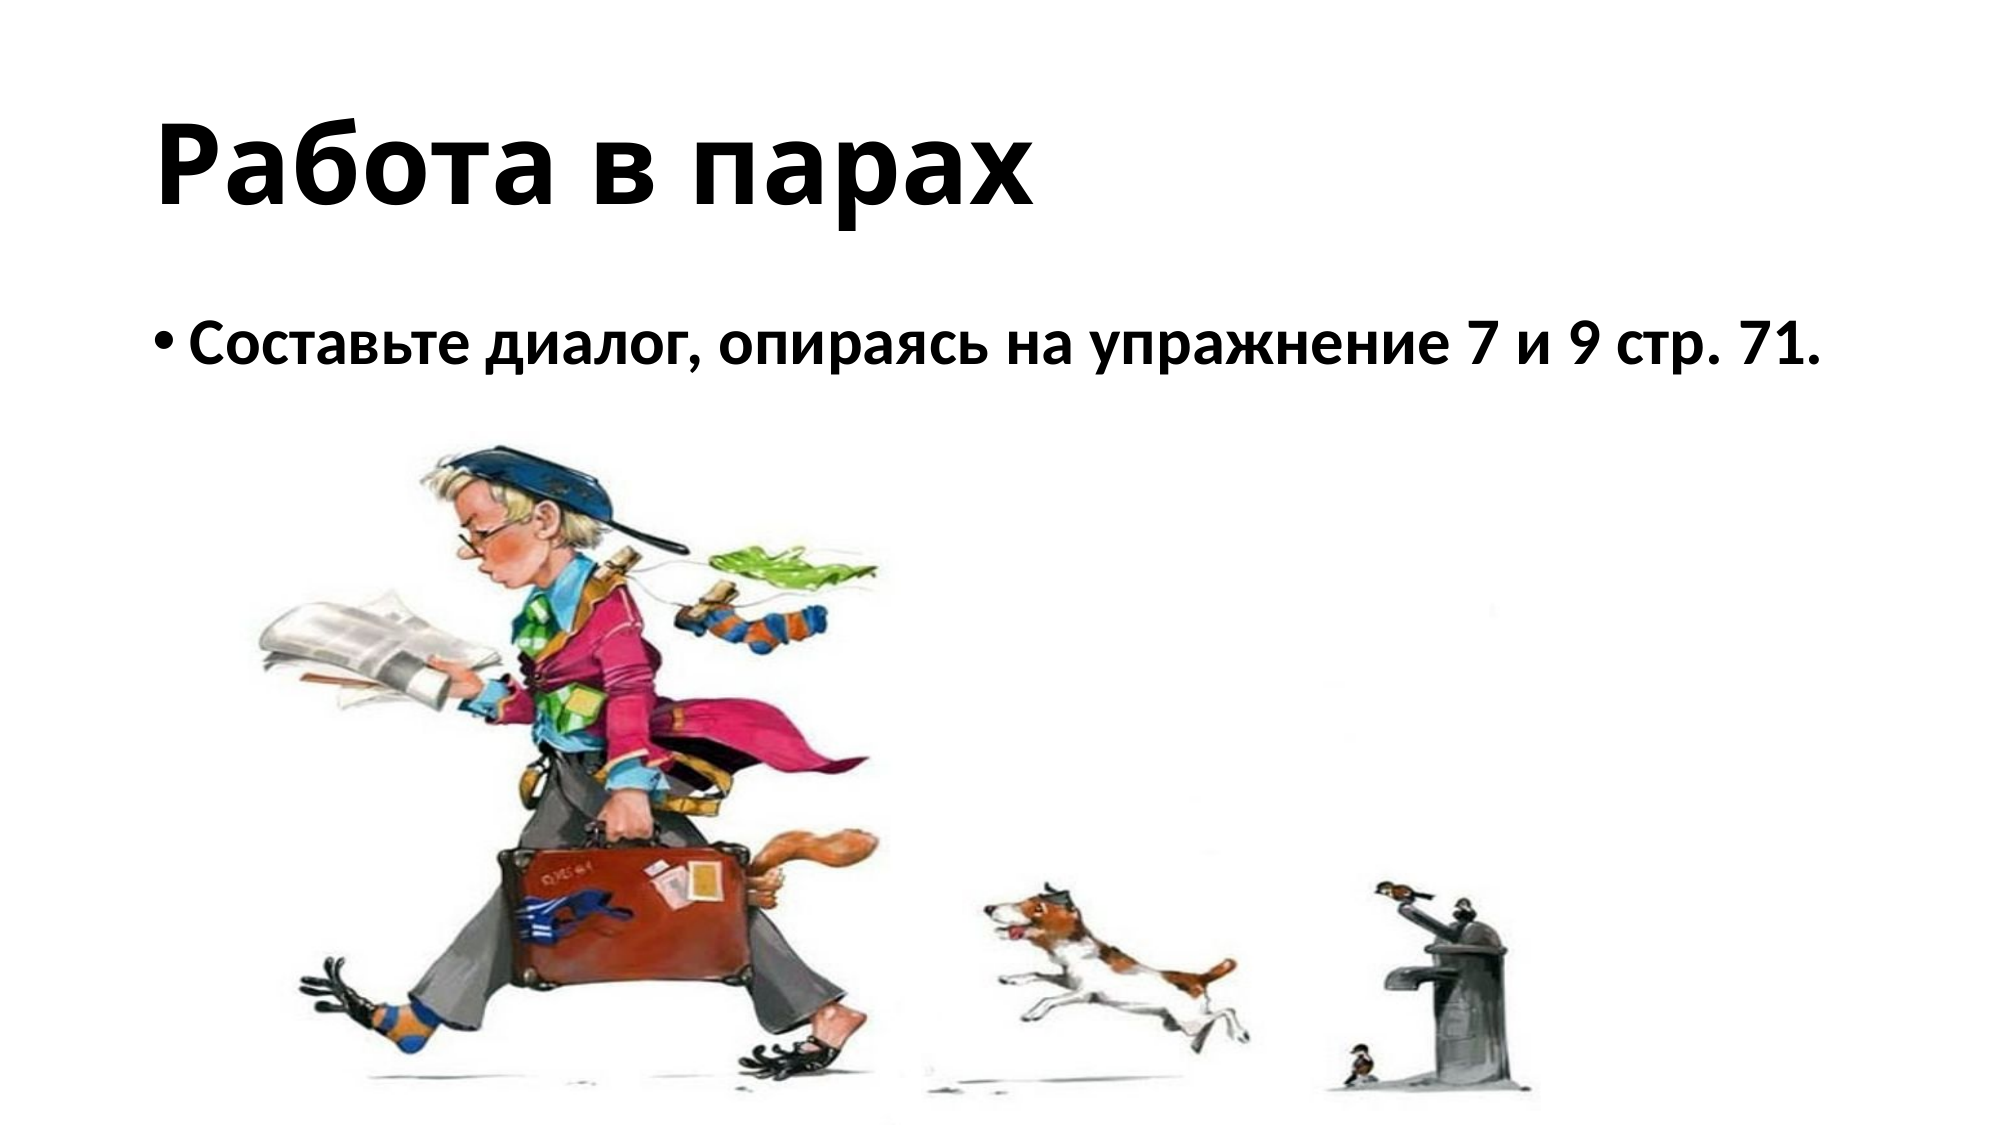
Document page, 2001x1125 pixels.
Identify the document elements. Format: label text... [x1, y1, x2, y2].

picture [219, 431, 1541, 1125]
list Составьте диалог, опираясь на упражнение 7 и 9 стр. 71. [137, 299, 1863, 1014]
title Работа в парах [137, 59, 1863, 278]
